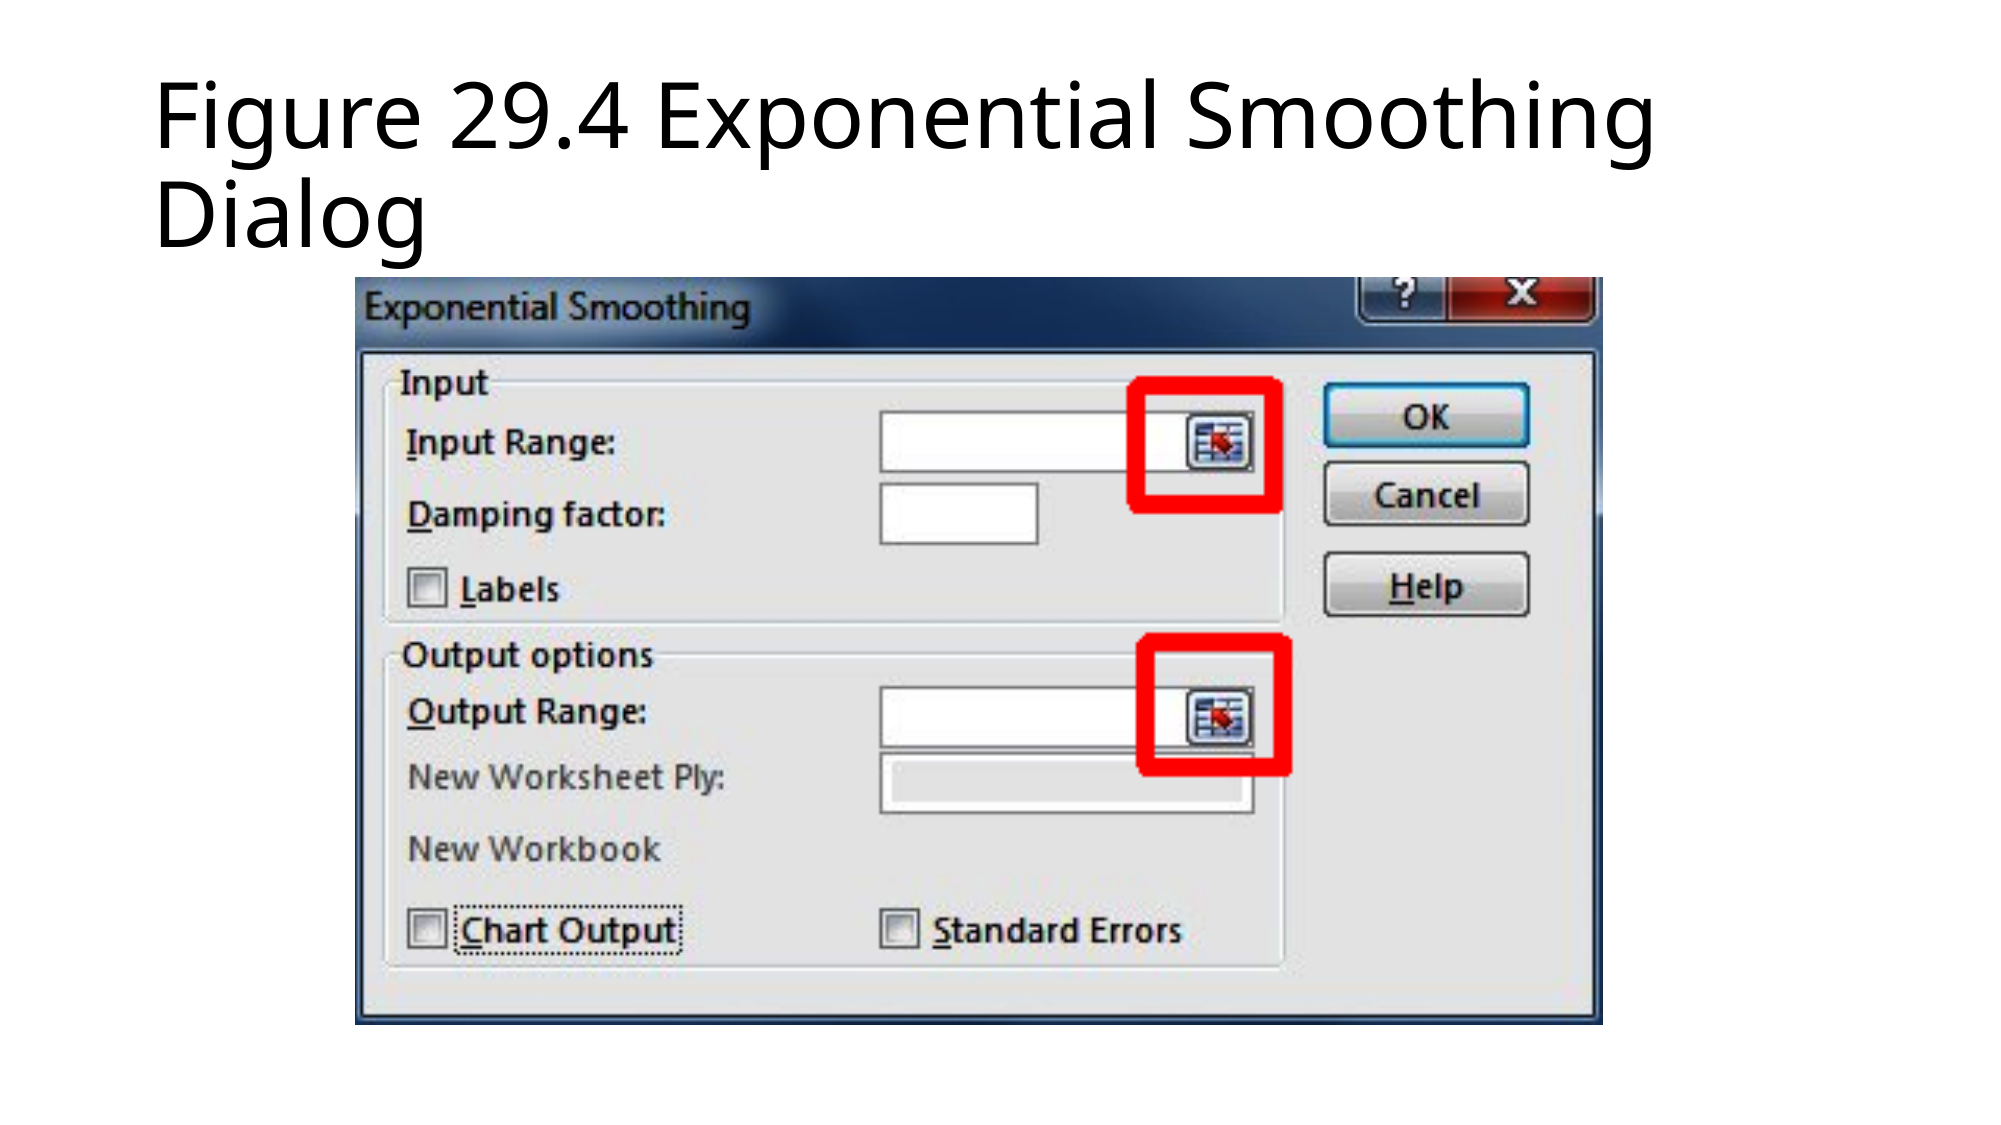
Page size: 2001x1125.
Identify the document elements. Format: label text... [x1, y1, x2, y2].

title Figure 29.4 Exponential Smoothing Dialog [137, 59, 1863, 278]
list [355, 277, 1603, 1025]
